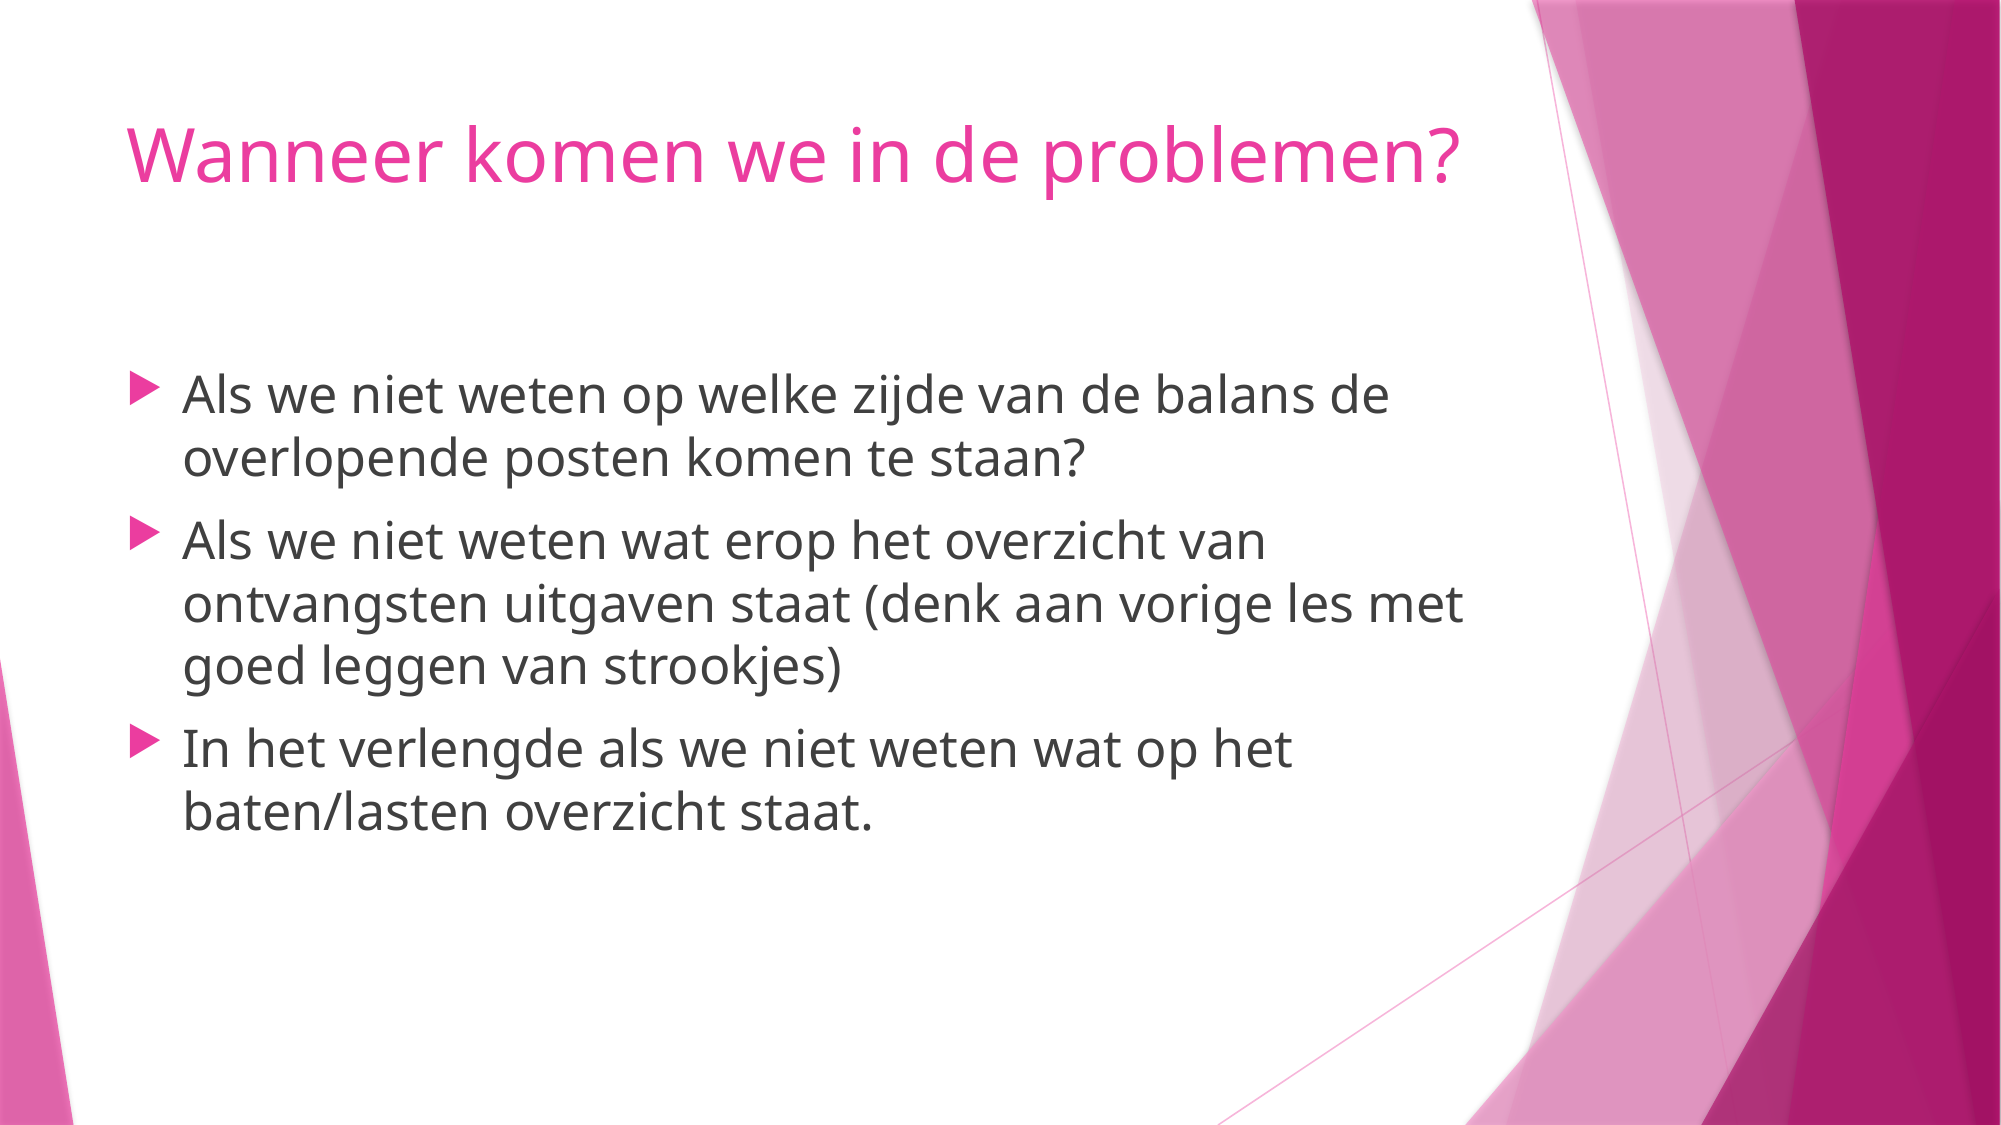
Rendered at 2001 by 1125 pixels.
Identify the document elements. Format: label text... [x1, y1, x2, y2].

list Als we niet weten op welke zijde van de balans de overlopende posten komen te staan? Als we niet weten wat erop het overzicht van ontvangsten uitgaven staat (denk aan vorige les met goed leggen van strookjes) In het verlengde als we niet weten wat op het baten/lasten overzicht staat. [111, 354, 1522, 992]
title Wanneer komen we in de problemen? [111, 99, 1522, 317]
